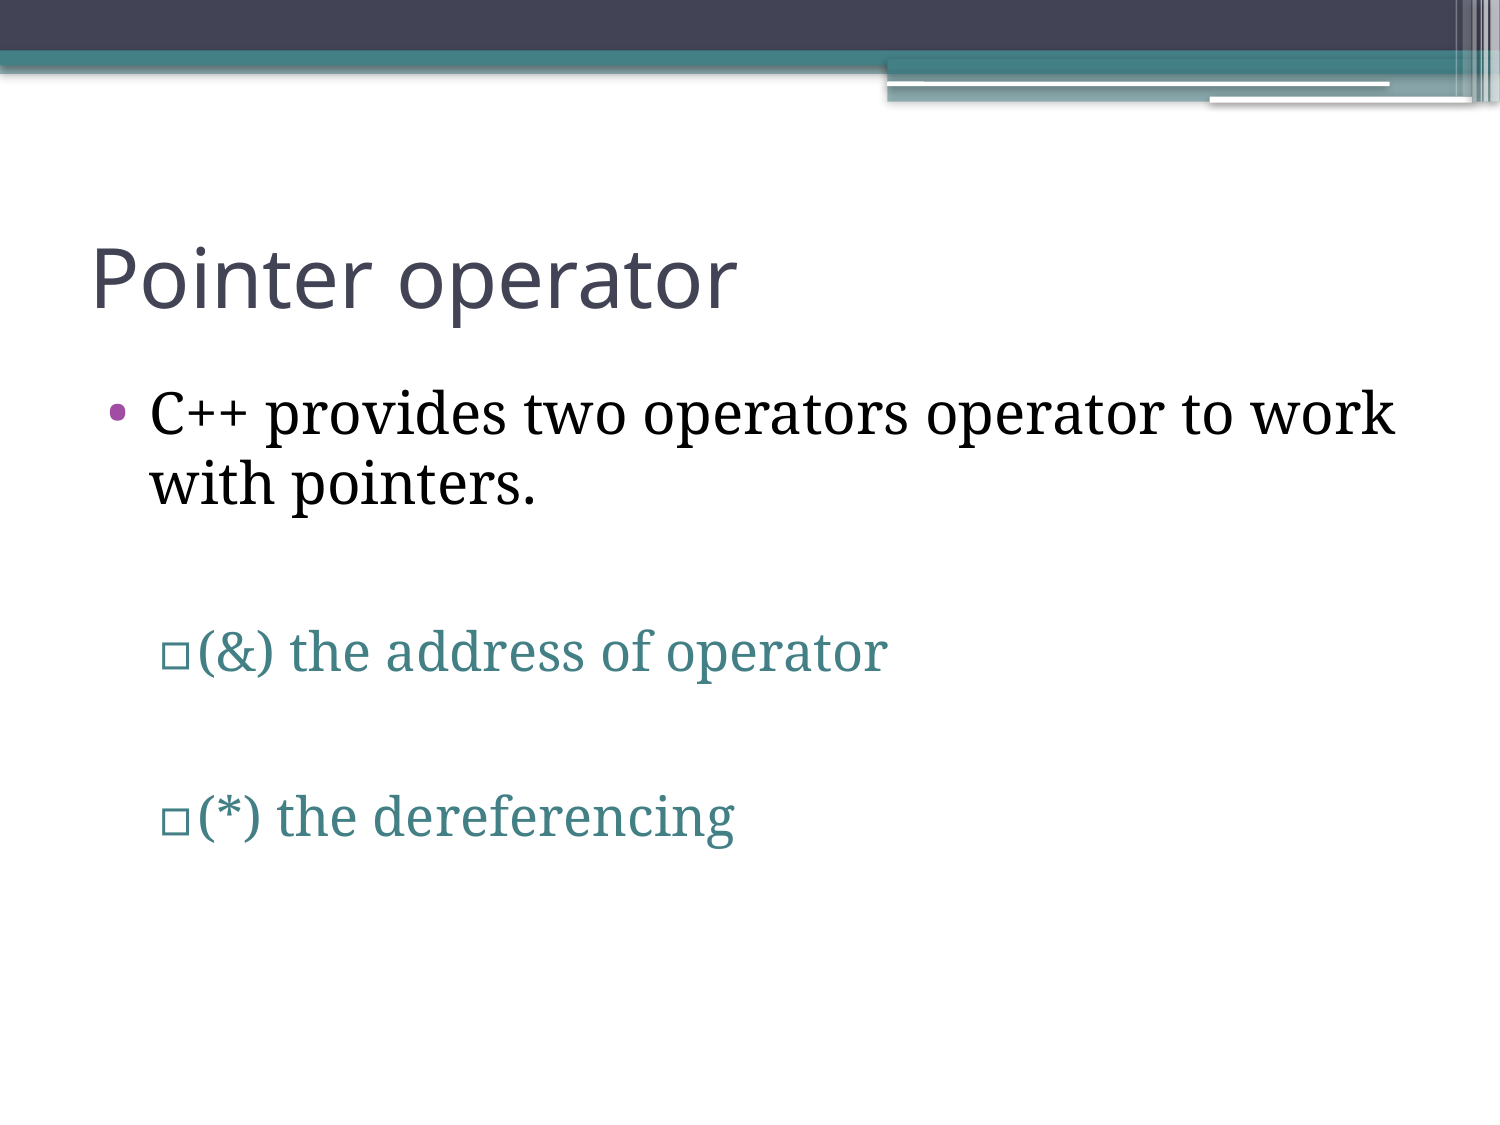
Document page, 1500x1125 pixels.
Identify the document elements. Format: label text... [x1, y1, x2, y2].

list C++ provides two operators operator to work with pointers. (&) the address of operator (*) the dereferencing [75, 368, 1425, 1079]
title Pointer operator [75, 187, 1425, 363]
